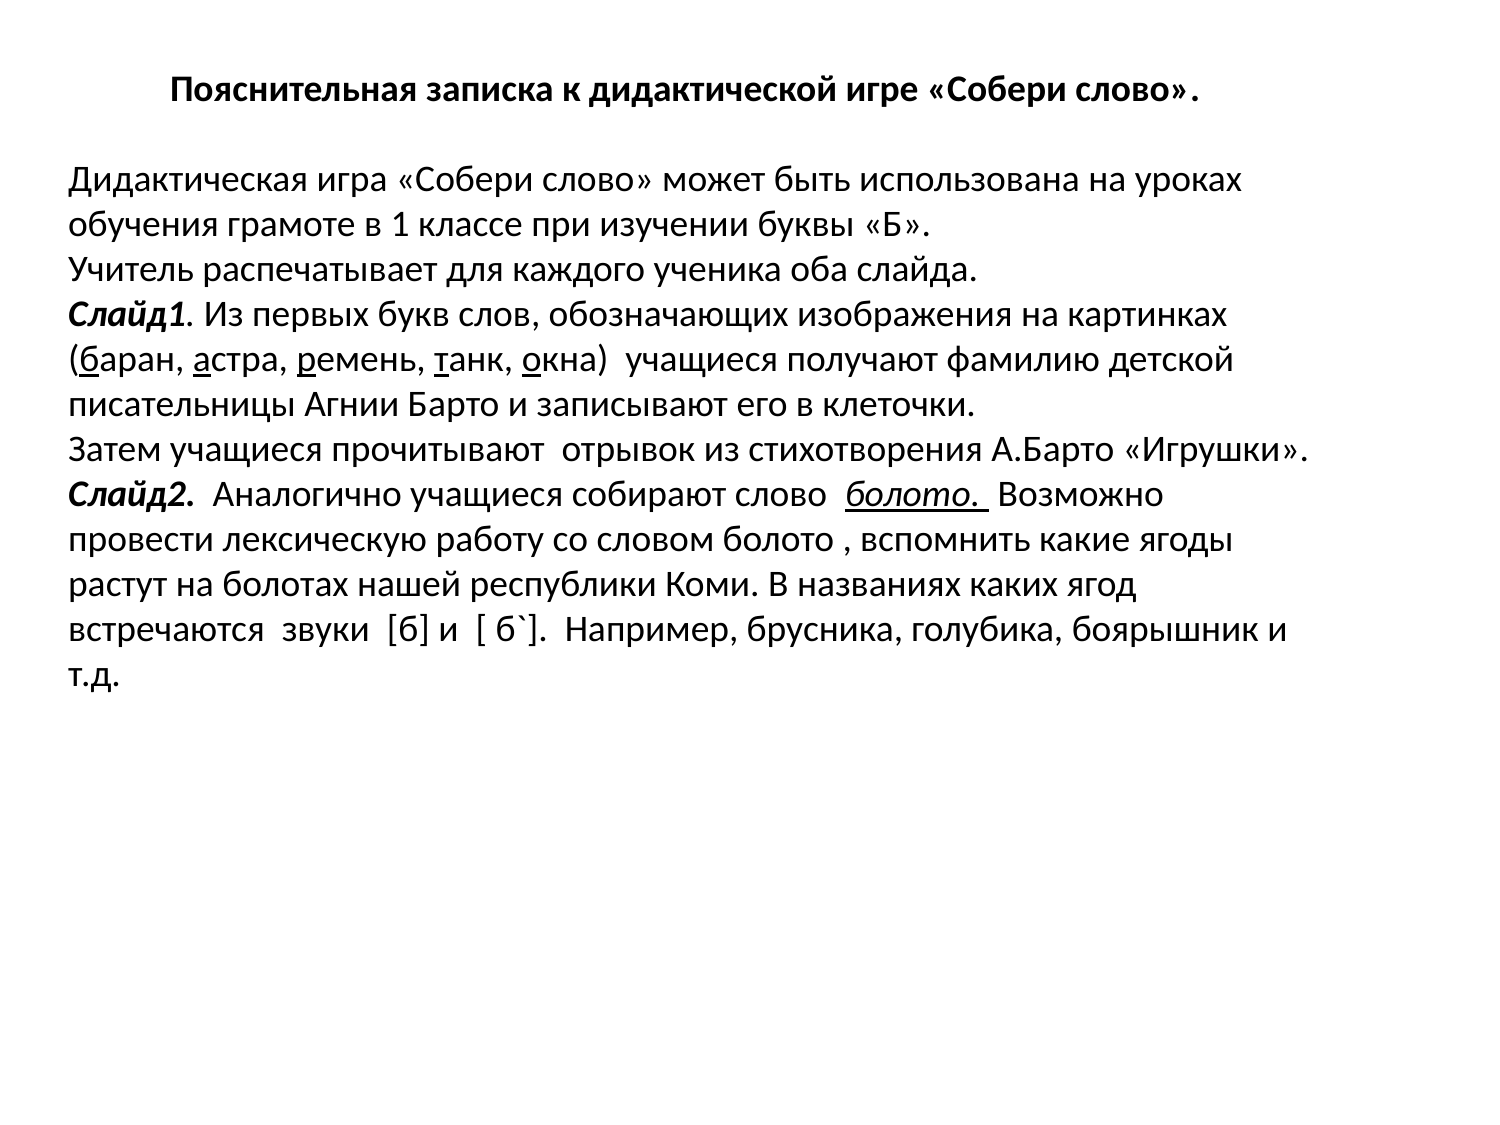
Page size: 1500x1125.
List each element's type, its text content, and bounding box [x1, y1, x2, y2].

title Пояснительная записка к дидактической игре «Собери слово». Дидактическая игра «Собери слово» может быть использована на уроках обучения грамоте в 1 классе при изучении буквы «Б». Учитель распечатывает для каждого ученика оба слайда. Слайд1. Из первых букв слов, обозначающих изображения на картинках (баран, астра, ремень, танк, окна) учащиеся получают фамилию детской писательницы Агнии Барто и записывают его в клеточки. Затем учащиеся прочитывают отрывок из стихотворения А.Барто «Игрушки». Слайд2. Аналогично учащиеся собирают слово болото. Возможно провести лексическую работу со словом болото , вспомнить какие ягоды растут на болотах нашей республики Коми. В названиях каких ягод встречаются звуки [б] и [ б`]. Например, брусника, голубика, боярышник и т.д. [53, 30, 1329, 728]
